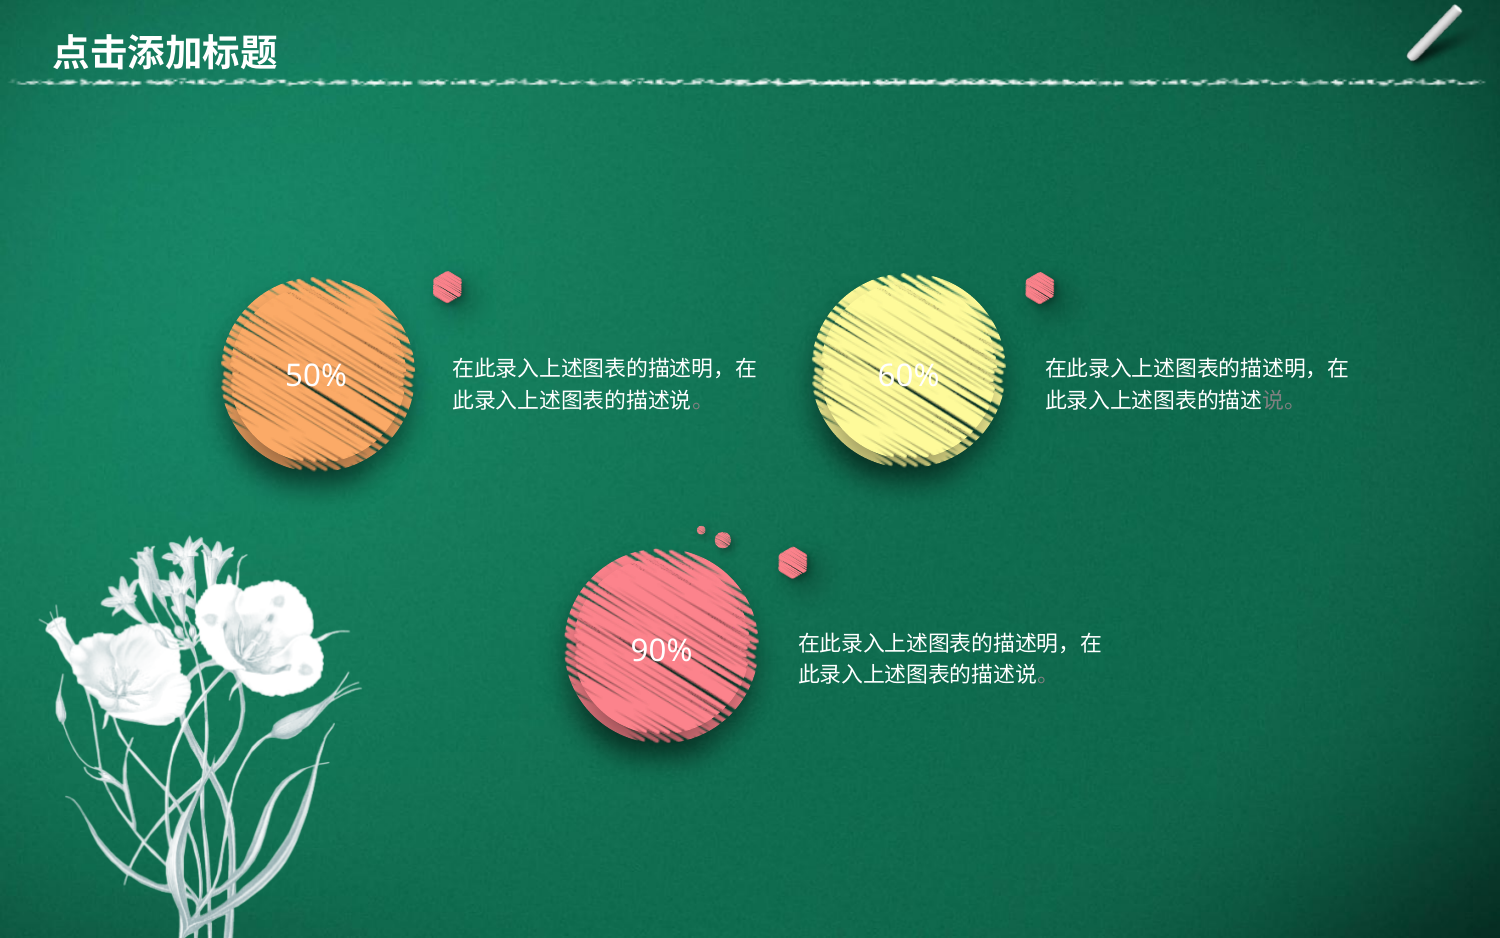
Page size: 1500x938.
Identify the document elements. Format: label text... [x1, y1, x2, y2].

text_box 在此录入上述图表的描述明，在此录入上述图表的描述说。 [441, 343, 786, 418]
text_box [431, 272, 464, 302]
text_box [219, 276, 416, 473]
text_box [810, 272, 1007, 469]
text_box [776, 548, 809, 578]
text_box 在此录入上述图表的描述明，在此录入上述图表的描述说。 [1033, 344, 1379, 419]
text_box 点击添加标题 [37, 21, 293, 53]
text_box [563, 548, 760, 744]
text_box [696, 525, 732, 549]
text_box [1023, 273, 1056, 303]
text_box 在此录入上述图表的描述明，在此录入上述图表的描述说。 [786, 618, 1132, 693]
picture [0, 0, 1500, 938]
